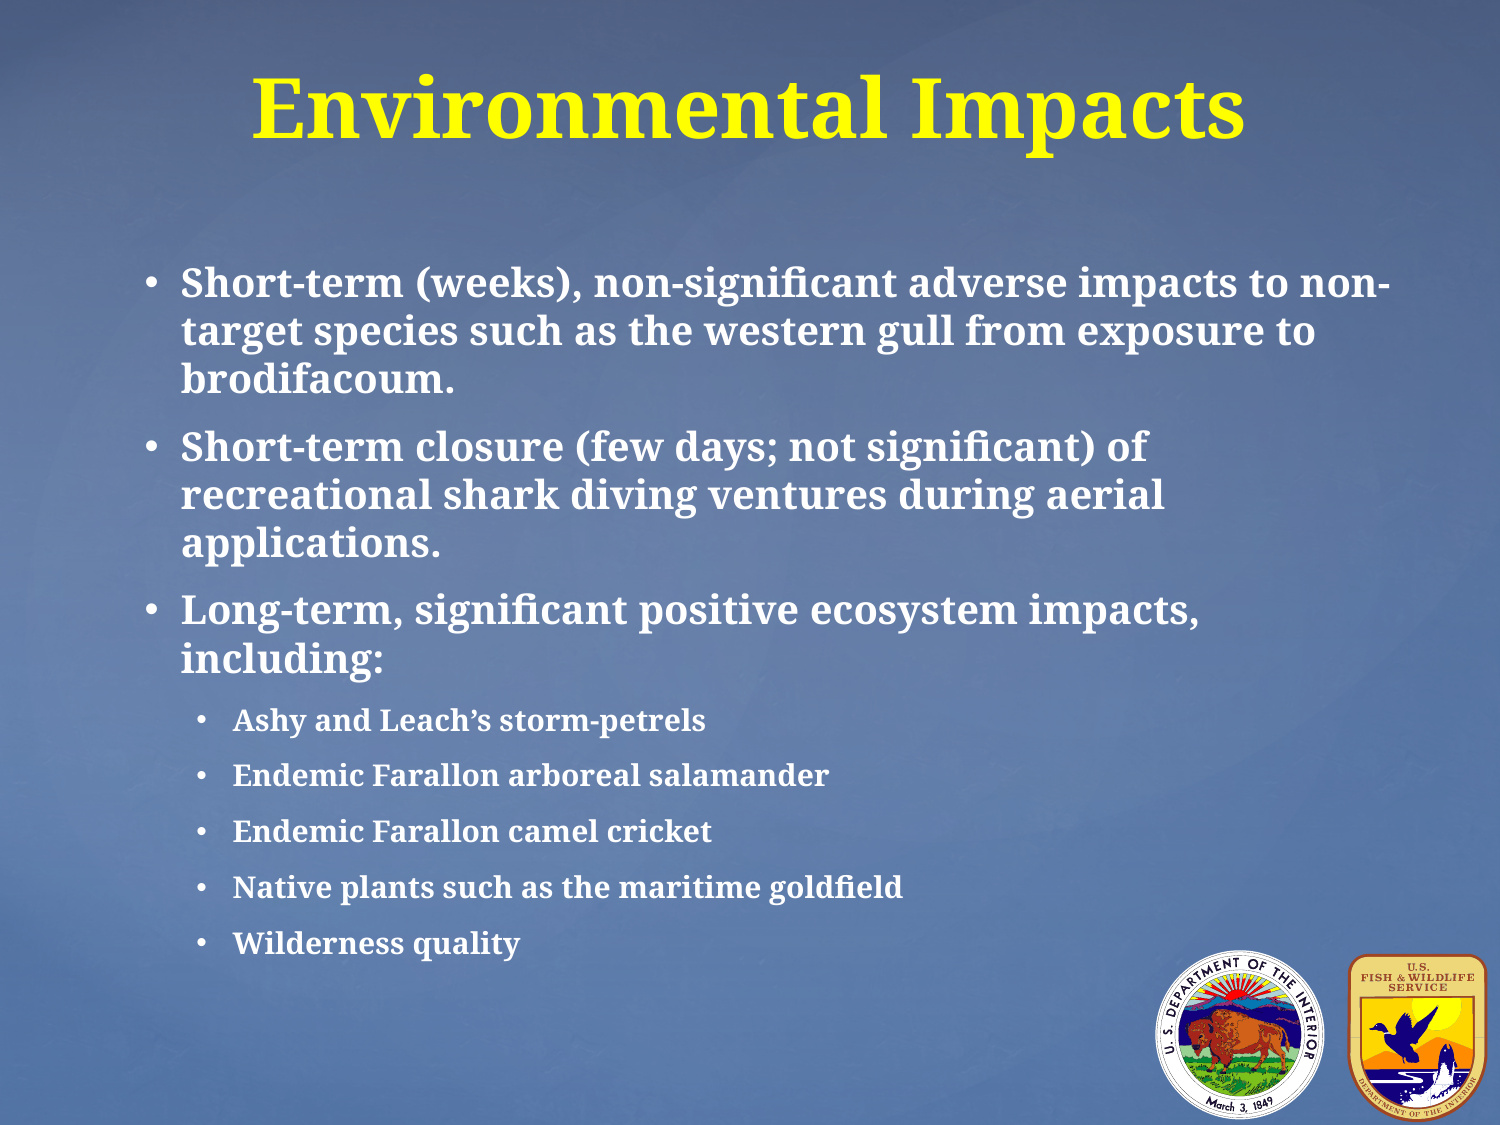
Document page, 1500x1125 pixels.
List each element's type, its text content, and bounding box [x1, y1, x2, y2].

list Short-term (weeks), non-significant adverse impacts to non-target species such as the western gull from exposure to brodifacoum. Short-term closure (few days; not significant) of recreational shark diving ventures during aerial applications. Long-term, significant positive ecosystem impacts, including: Ashy and Leach’s storm-petrels Endemic Farallon arboreal salamander Endemic Farallon camel cricket Native plants such as the maritime goldfield Wilderness quality [75, 249, 1425, 969]
title Environmental Impacts [112, 0, 1388, 163]
